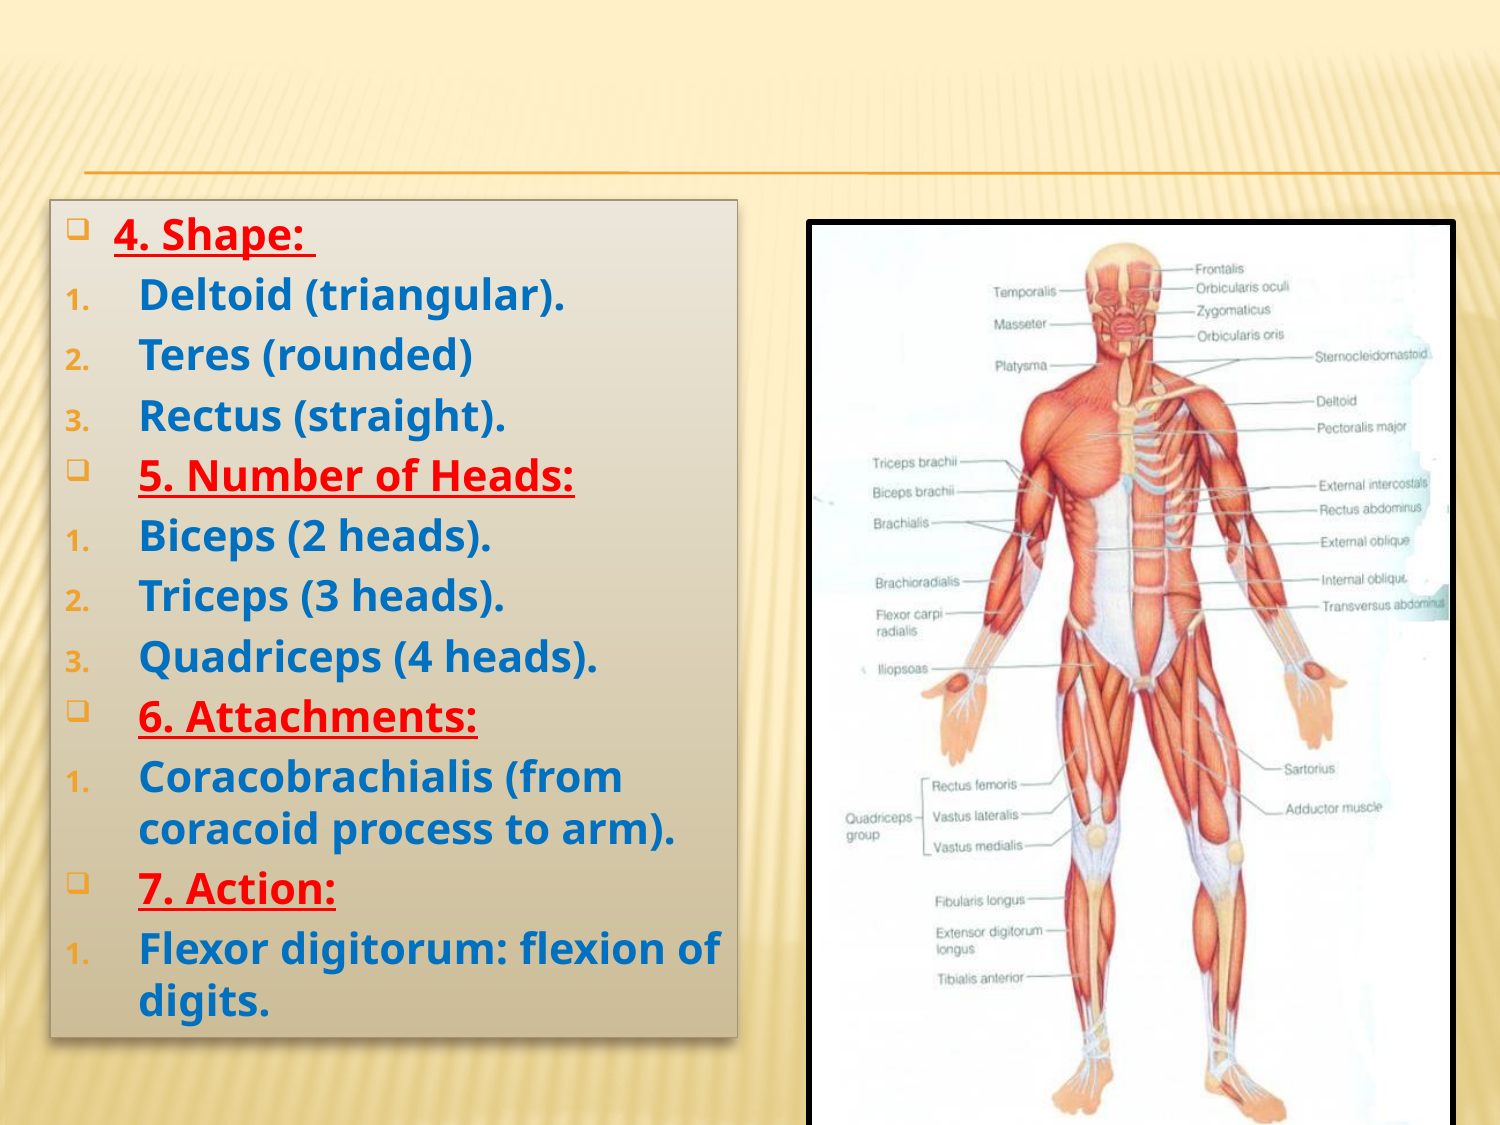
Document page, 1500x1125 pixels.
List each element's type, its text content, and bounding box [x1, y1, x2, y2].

list 4. Shape: Deltoid (triangular). Teres (rounded) Rectus (straight). 5. Number of Heads: Biceps (2 heads). Triceps (3 heads). Quadriceps (4 heads). 6. Attachments: Coracobrachialis (from coracoid process to arm). 7. Action: Flexor digitorum: flexion of digits. [49, 199, 738, 1038]
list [812, 224, 1451, 1125]
